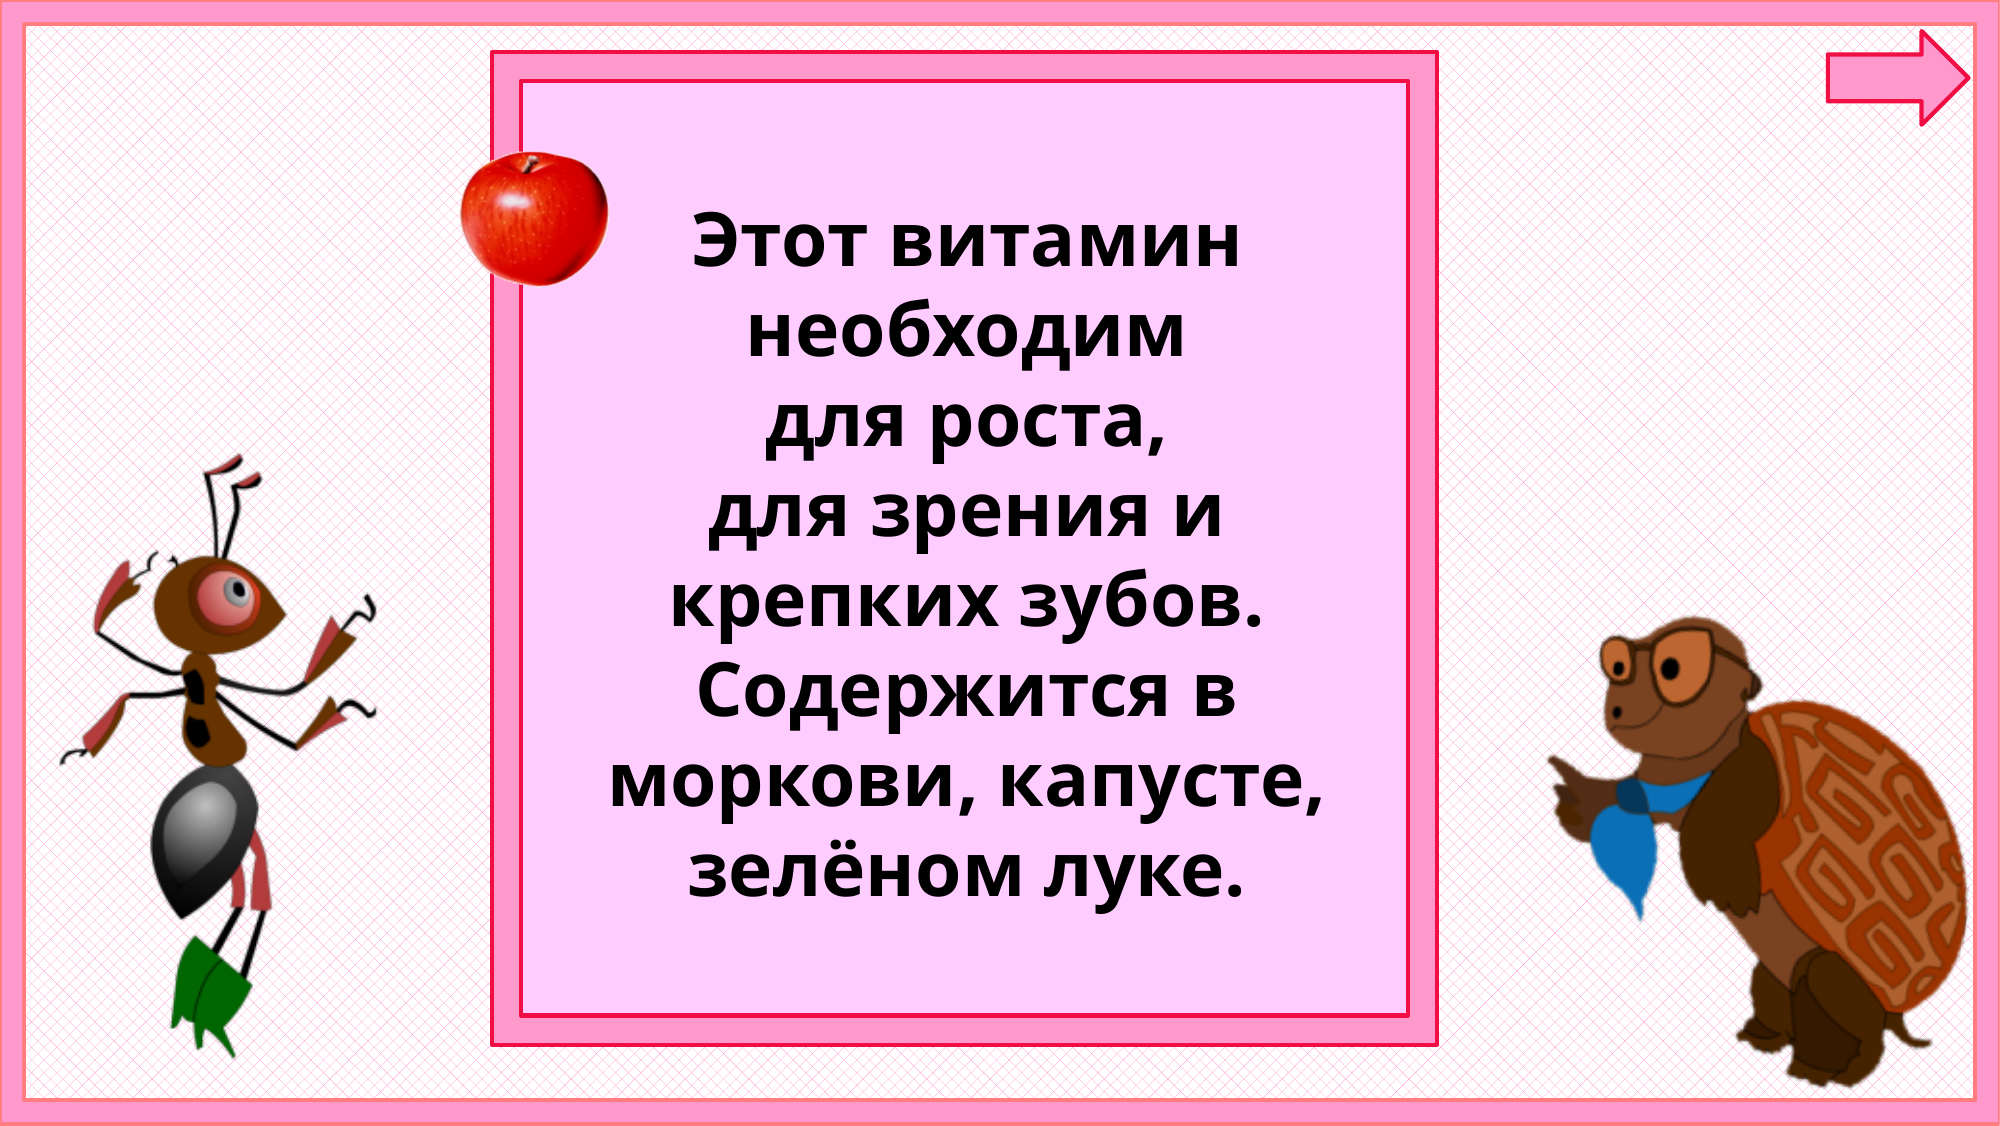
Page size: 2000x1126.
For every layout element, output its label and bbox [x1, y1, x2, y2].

picture [0, 404, 469, 1082]
text_box [1825, 29, 1971, 127]
text_box [490, 50, 1439, 1047]
picture [1498, 471, 2000, 1126]
picture [456, 73, 1414, 1031]
